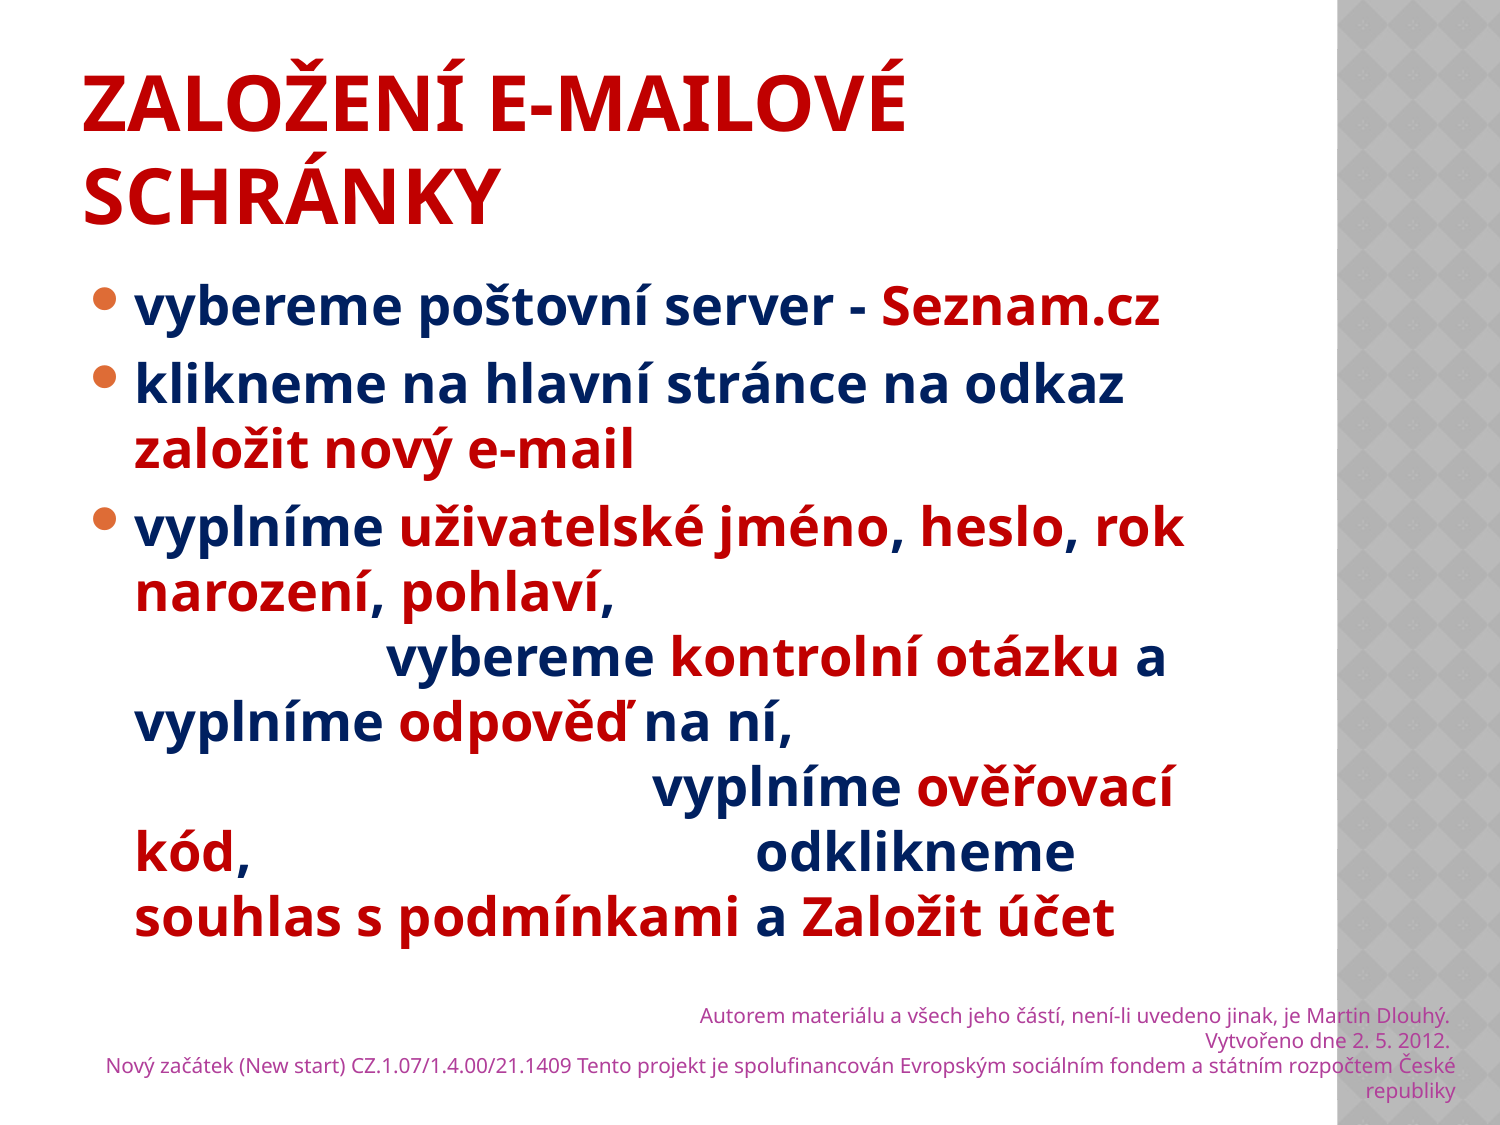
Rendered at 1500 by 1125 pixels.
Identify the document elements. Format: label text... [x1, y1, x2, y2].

list vybereme poštovní server - Seznam.cz klikneme na hlavní stránce na odkaz založit nový e-mail vyplníme uživatelské jméno, heslo, rok narození, pohlaví, vybereme kontrolní otázku a vyplníme odpověď na ní, vyplníme ověřovací kód, odklikneme souhlas s podmínkami a Založit účet [75, 264, 1263, 999]
title Založení e-mailové schránky [75, 52, 1263, 240]
footer Autorem materiálu a všech jeho částí, není-li uvedeno jinak, je Martin Dlouhý. Vytvořeno dne 2. 5. 2012. Nový začátek (New start) CZ.1.07/1.4.00/21.1409 Tento projekt je spolufinancován Evropským sociálním fondem a státním rozpočtem České republiky [41, 999, 1471, 1103]
